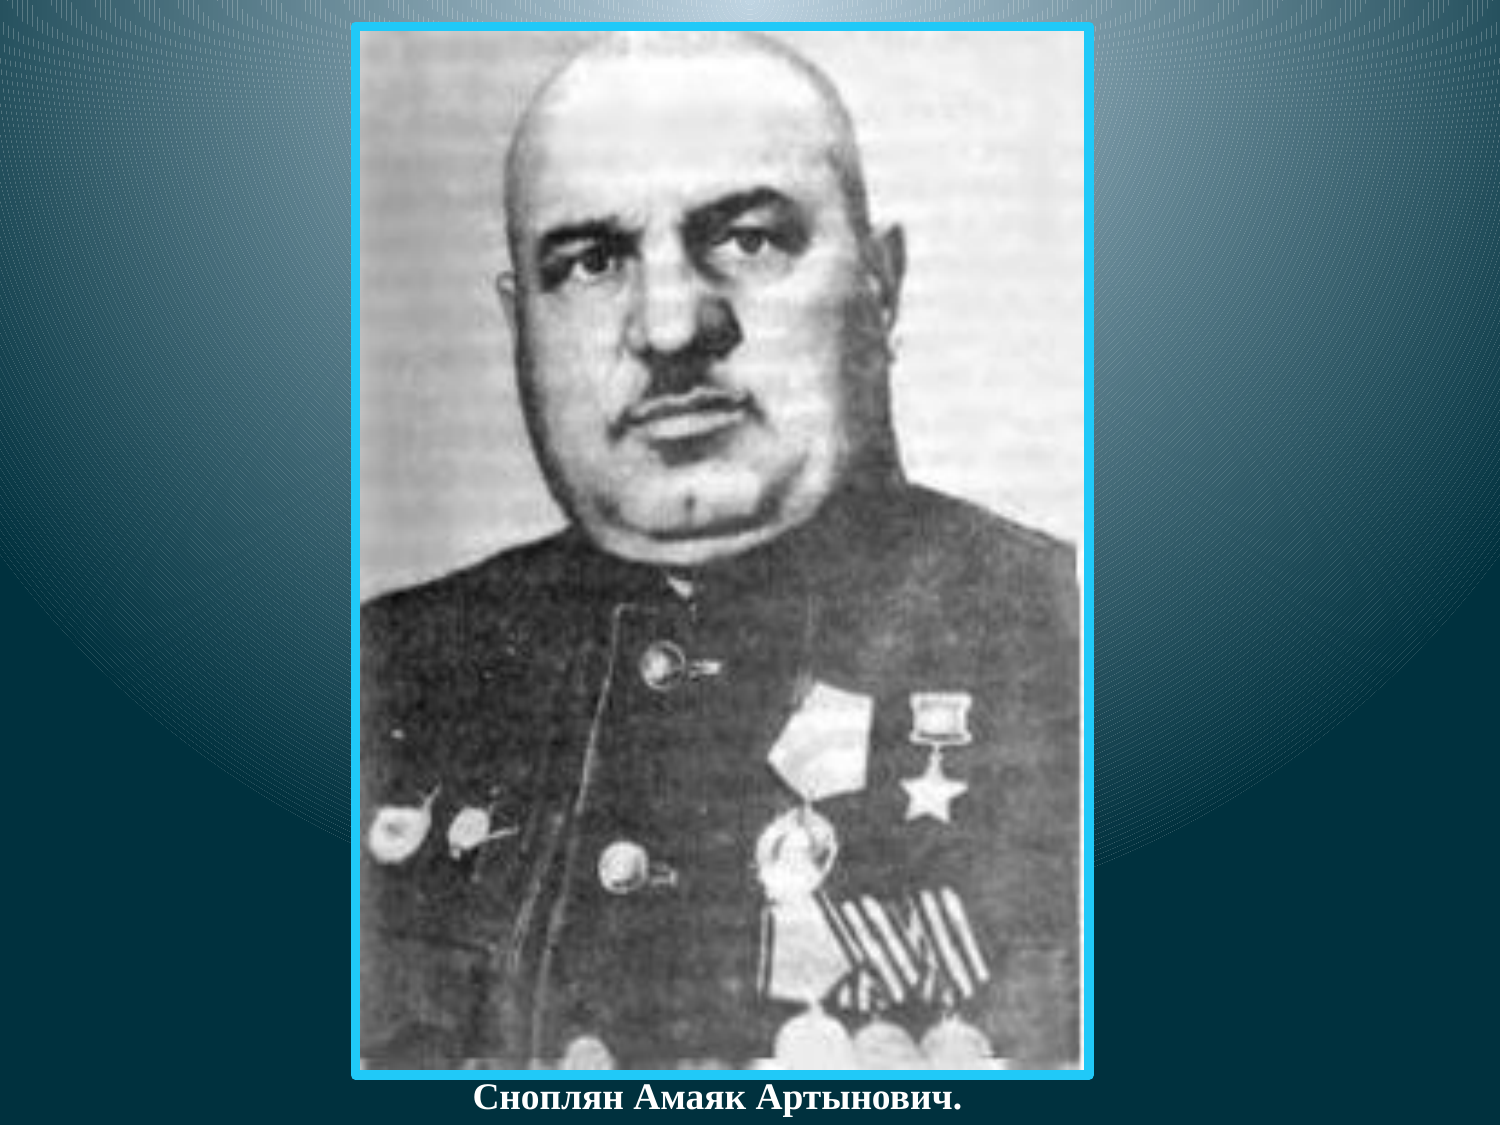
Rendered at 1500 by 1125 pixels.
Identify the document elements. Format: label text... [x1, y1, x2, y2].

picture [359, 30, 1085, 1071]
text_box Сноплян Амаяк Артынович. [457, 1079, 978, 1125]
